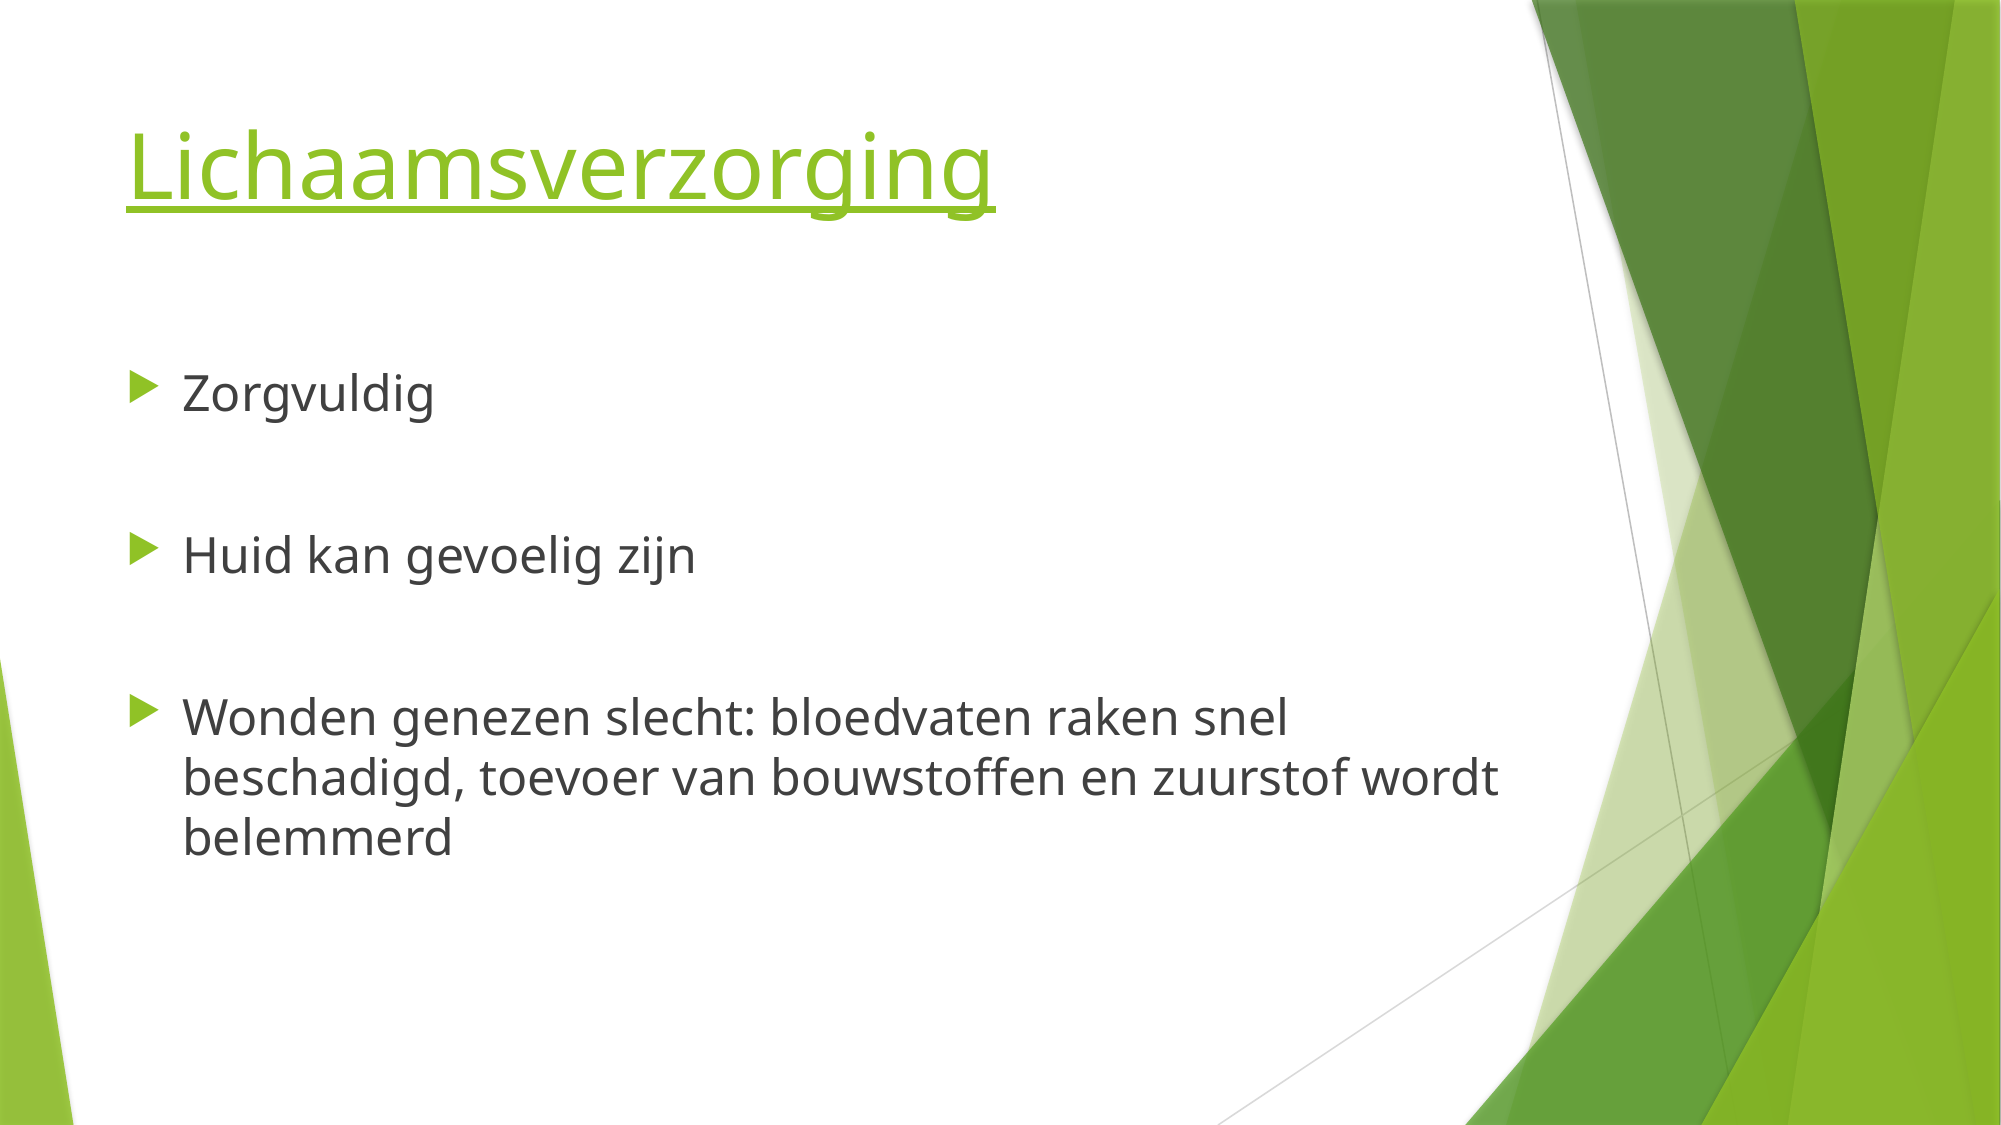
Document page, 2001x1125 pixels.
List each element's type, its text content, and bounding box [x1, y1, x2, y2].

list Zorgvuldig Huid kan gevoelig zijn Wonden genezen slecht: bloedvaten raken snel beschadigd, toevoer van bouwstoffen en zuurstof wordt belemmerd [111, 354, 1522, 992]
title Lichaamsverzorging [111, 99, 1522, 317]
